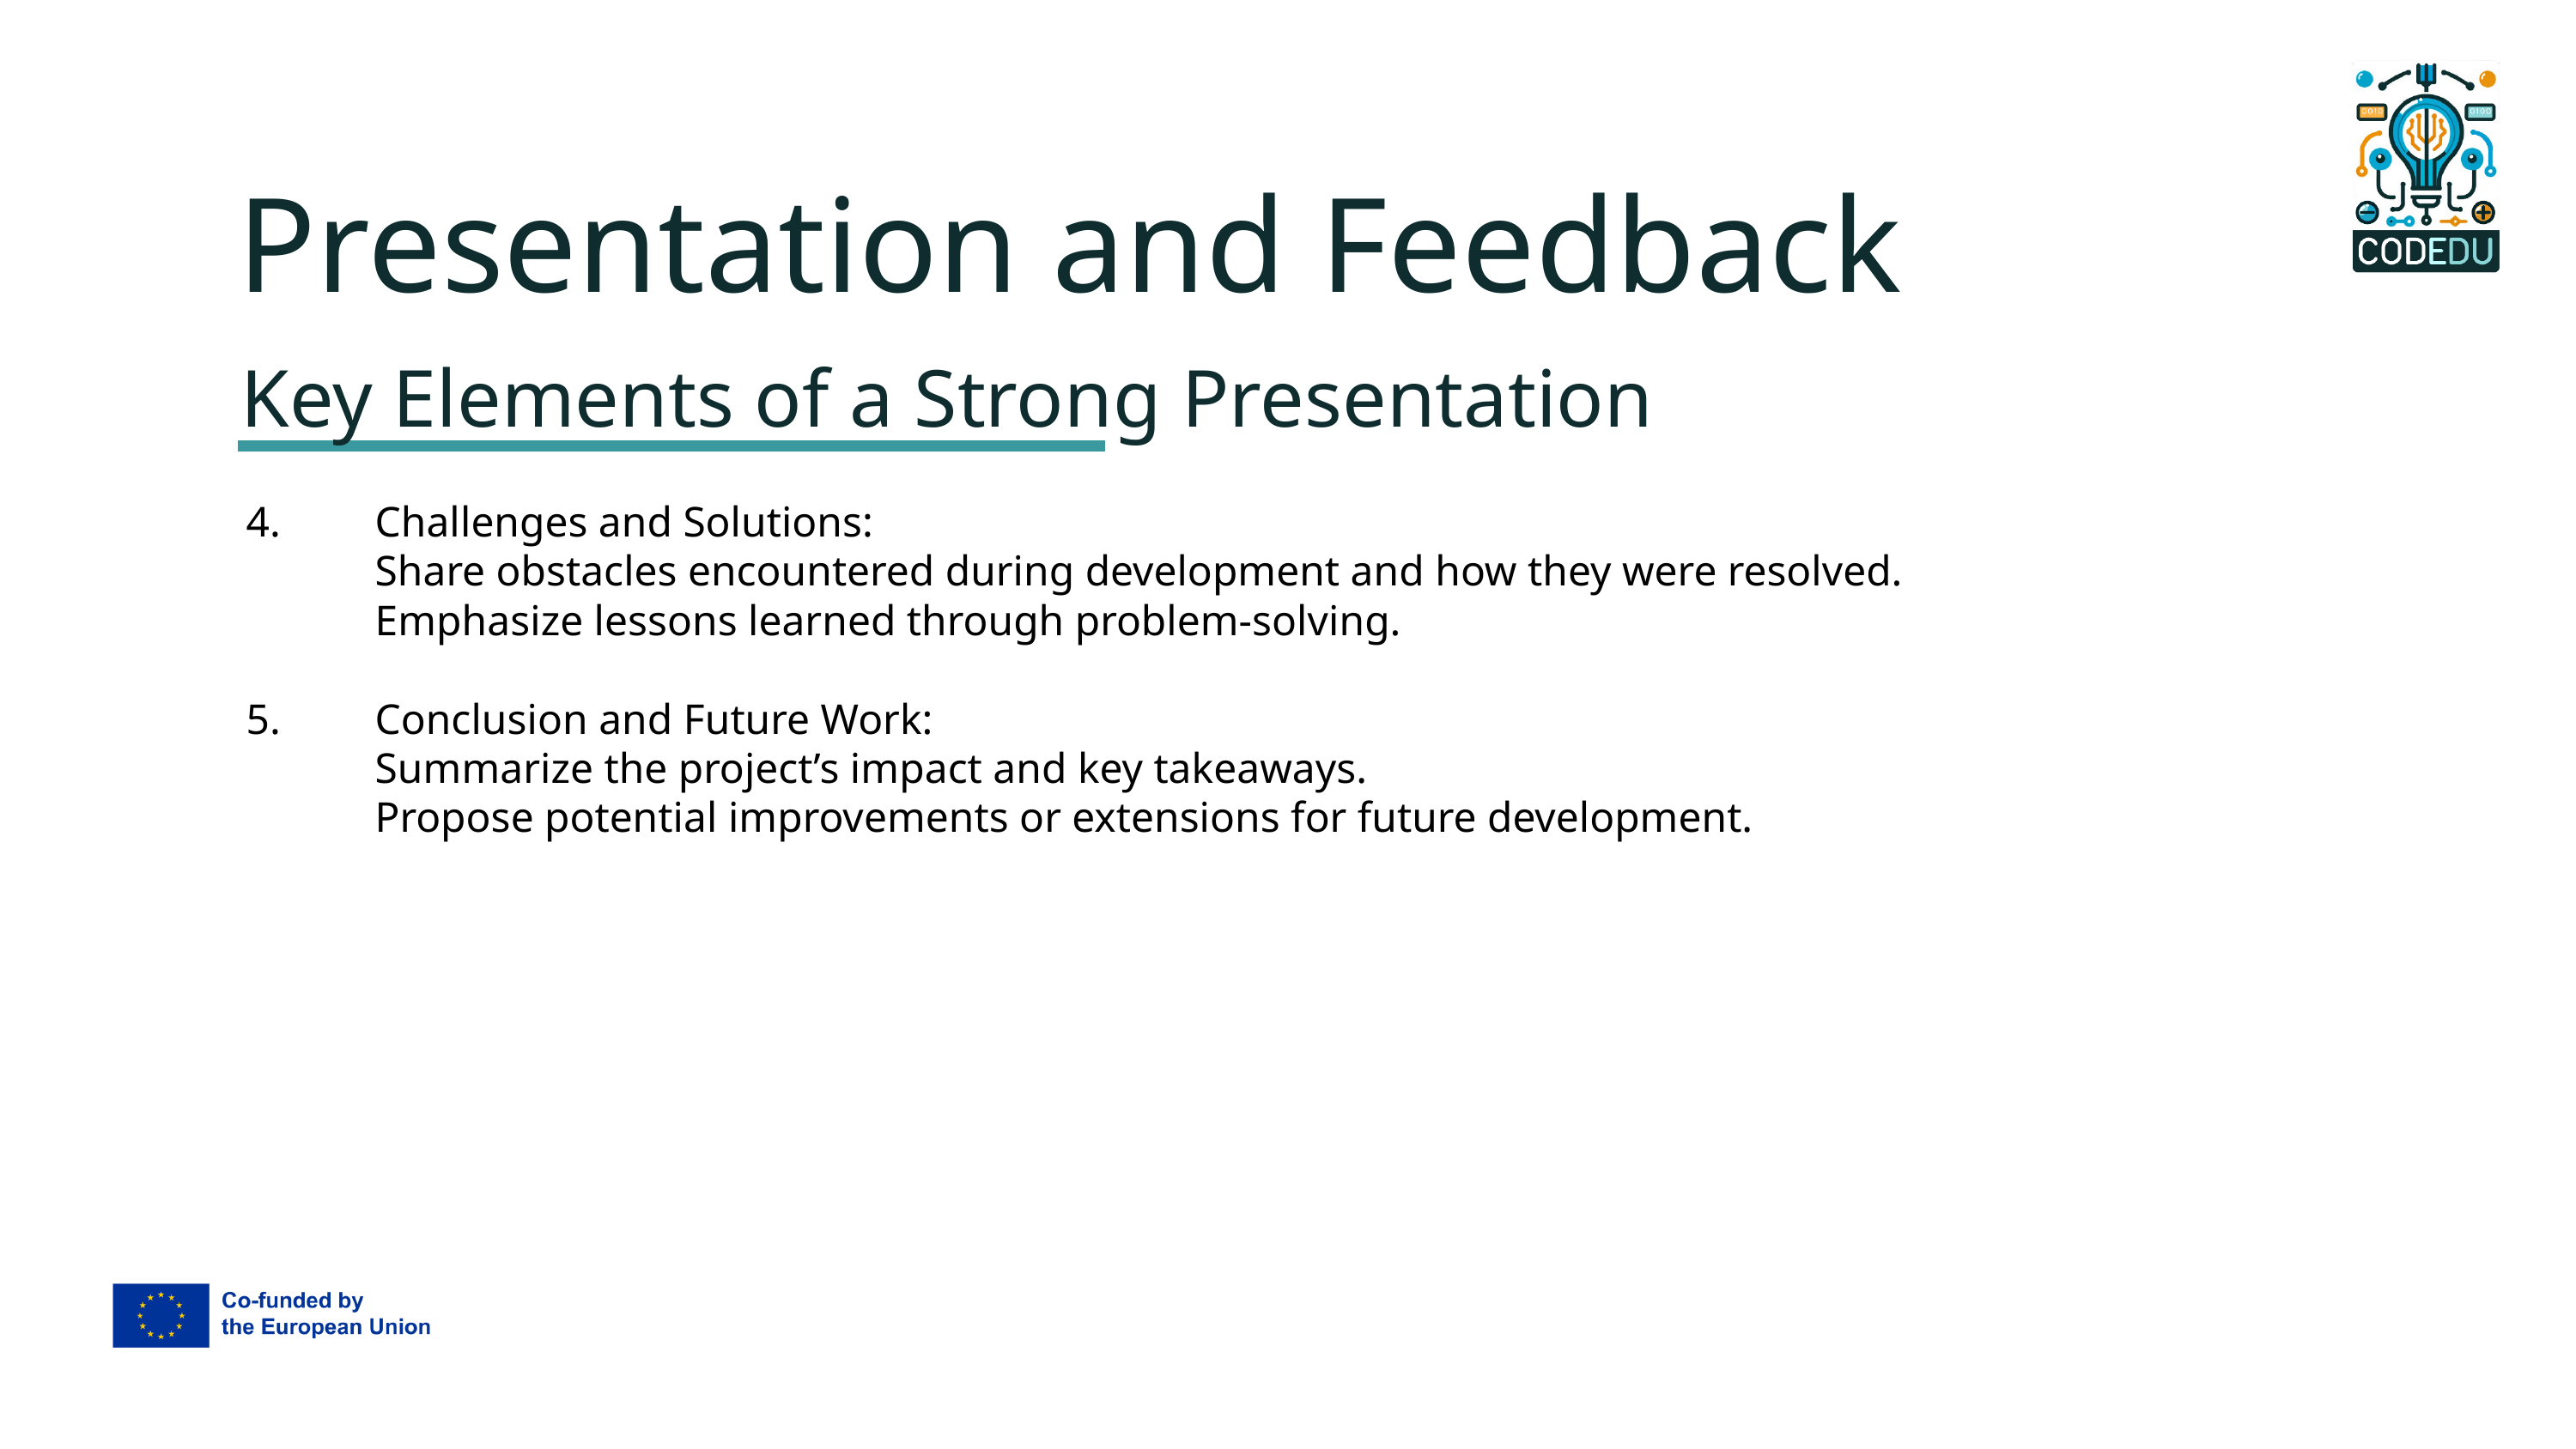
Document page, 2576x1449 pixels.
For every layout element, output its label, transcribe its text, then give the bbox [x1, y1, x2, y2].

text_box 4. Challenges and Solutions: Share obstacles encountered during development and how they were resolved. Emphasize lessons learned through problem-solving. 5. Conclusion and Future Work: Summarize the project’s impact and key takeaways. Propose potential improvements or extensions for future development. [246, 444, 2391, 940]
text_box Presentation and Feedback [237, 146, 2217, 318]
text_box [107, 1278, 443, 1353]
text_box Key Elements of a Strong Presentation [240, 318, 2396, 444]
picture [2221, 0, 2576, 395]
